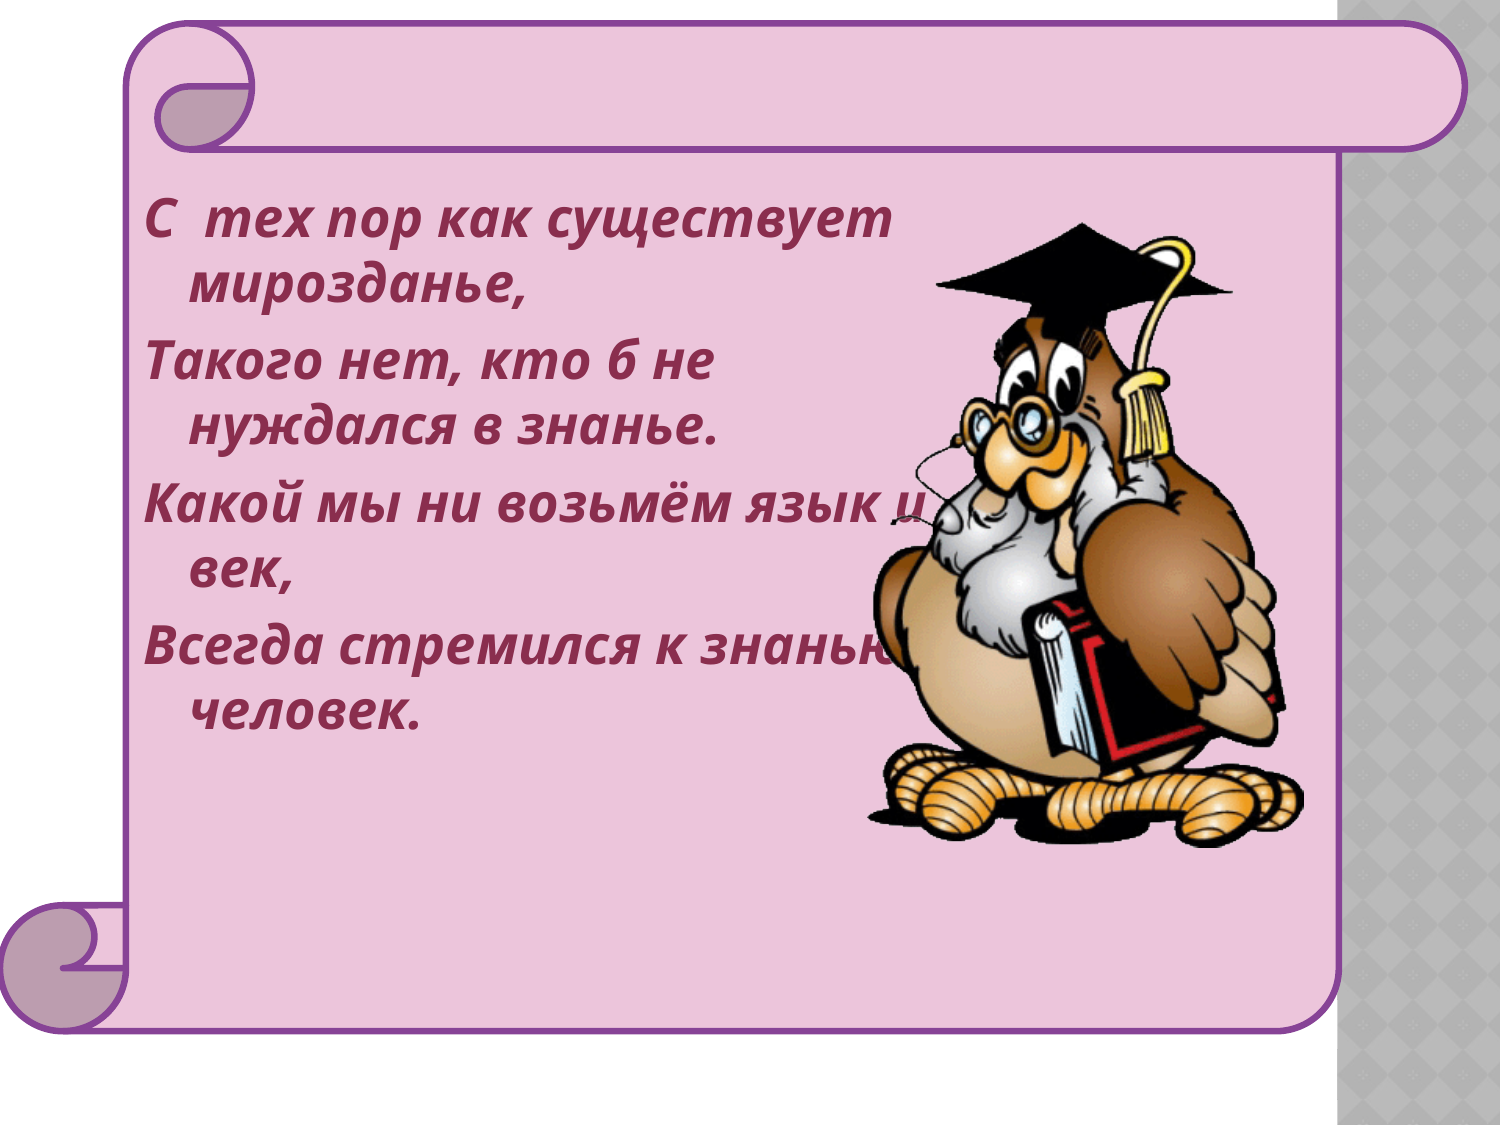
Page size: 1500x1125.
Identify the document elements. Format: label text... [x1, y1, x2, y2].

text_box [0, 20, 1469, 1035]
list С тех пор как существует мирозданье, Такого нет, кто б не нуждался в знанье. Какой мы ни возьмём язык и век, Всегда стремился к знанью человек. [128, 175, 985, 1005]
picture [866, 222, 1304, 849]
